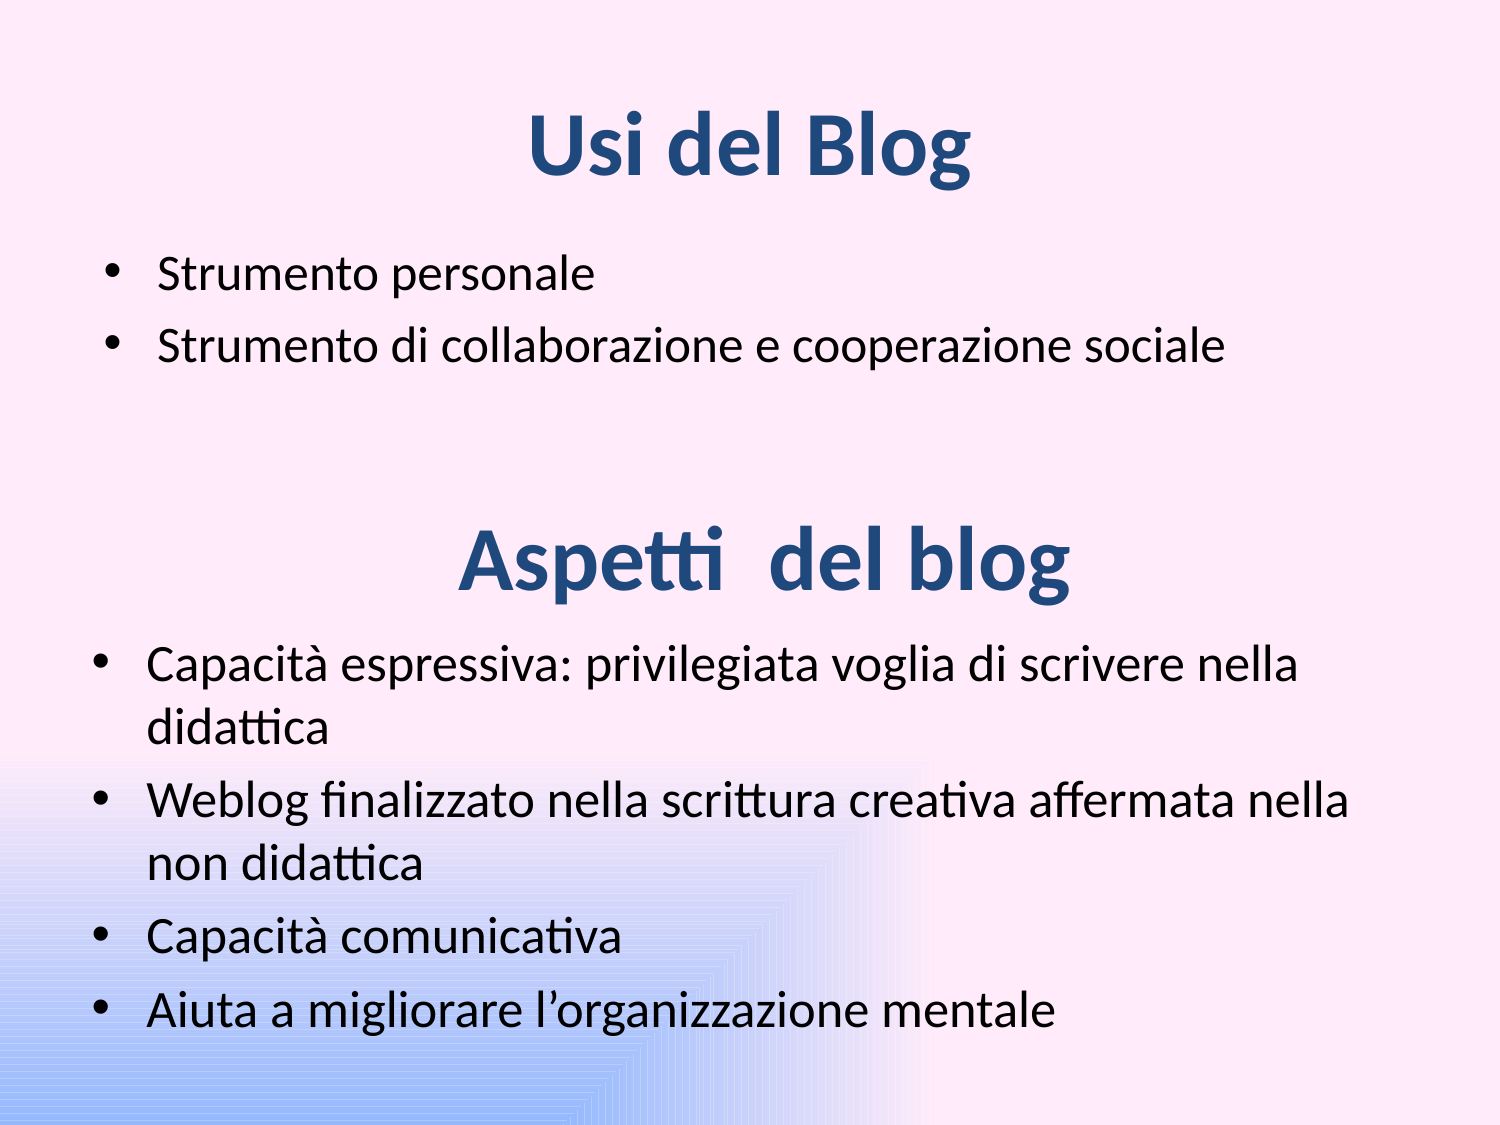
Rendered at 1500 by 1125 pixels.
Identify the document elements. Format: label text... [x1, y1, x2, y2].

list Strumento personale Strumento di collaborazione e cooperazione sociale [88, 231, 1376, 421]
title Usi del Blog [75, 45, 1425, 233]
list Capacità espressiva: privilegiata voglia di scrivere nella didattica Weblog finalizzato nella scrittura creativa affermata nella non didattica Capacità comunicativa Aiuta a migliorare l’organizzazione mentale [76, 621, 1400, 1047]
text_box Aspetti del blog [0, 491, 1500, 617]
